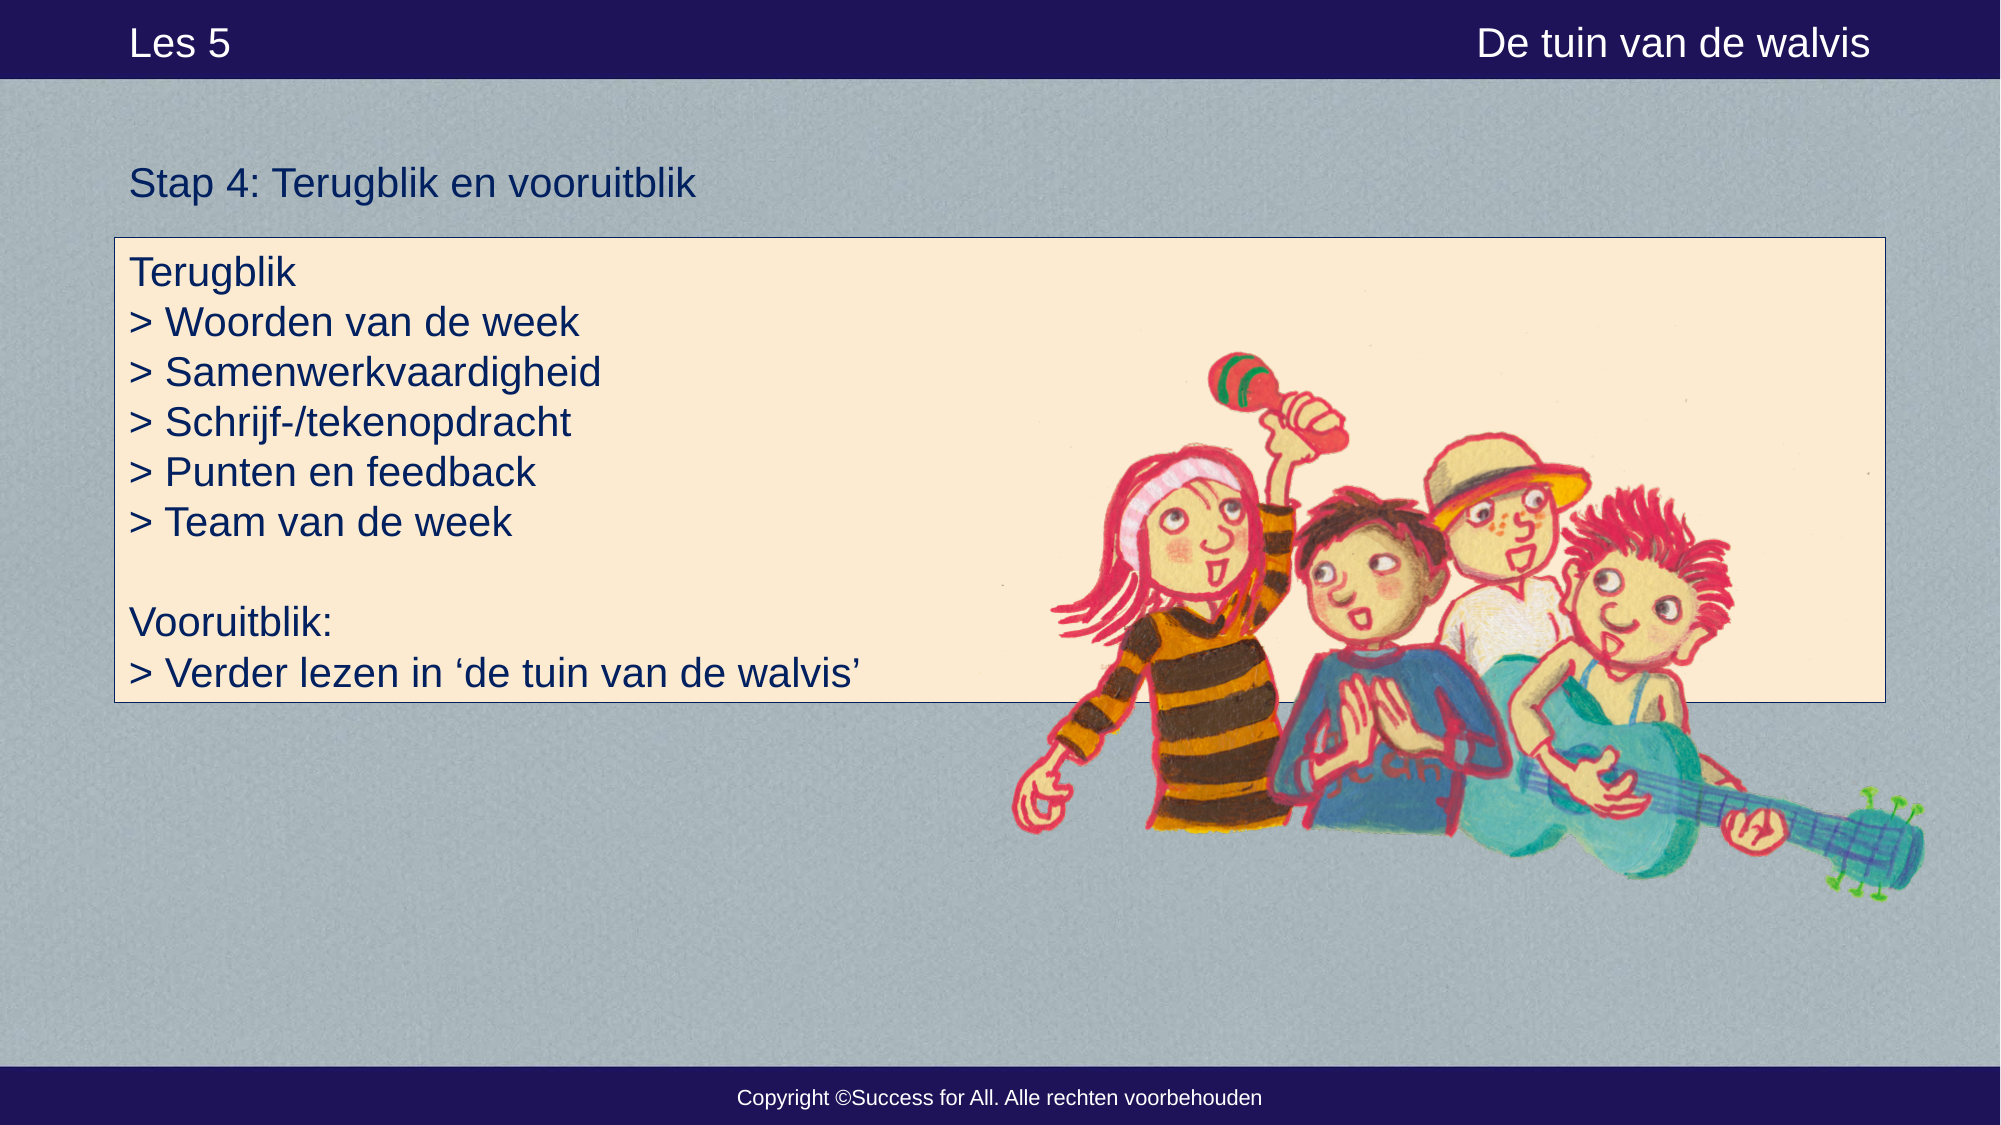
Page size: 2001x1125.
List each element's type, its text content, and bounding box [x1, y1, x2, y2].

text_box Terugblik > Woorden van de week > Samenwerkvaardigheid > Schrijf-/tekenopdracht > Punten en feedback > Team van de week Vooruitblik: > Verder lezen in ‘de tuin van de walvis’ [114, 237, 1886, 703]
text_box De tuin van de walvis [999, 8, 1886, 73]
picture [0, 0, 2001, 1125]
text_box Copyright ©Success for All. Alle rechten voorbehouden [0, 1076, 2000, 1125]
text_box Stap 4: Terugblik en vooruitblik [113, 148, 1635, 214]
text_box Les 5 [114, 8, 354, 73]
